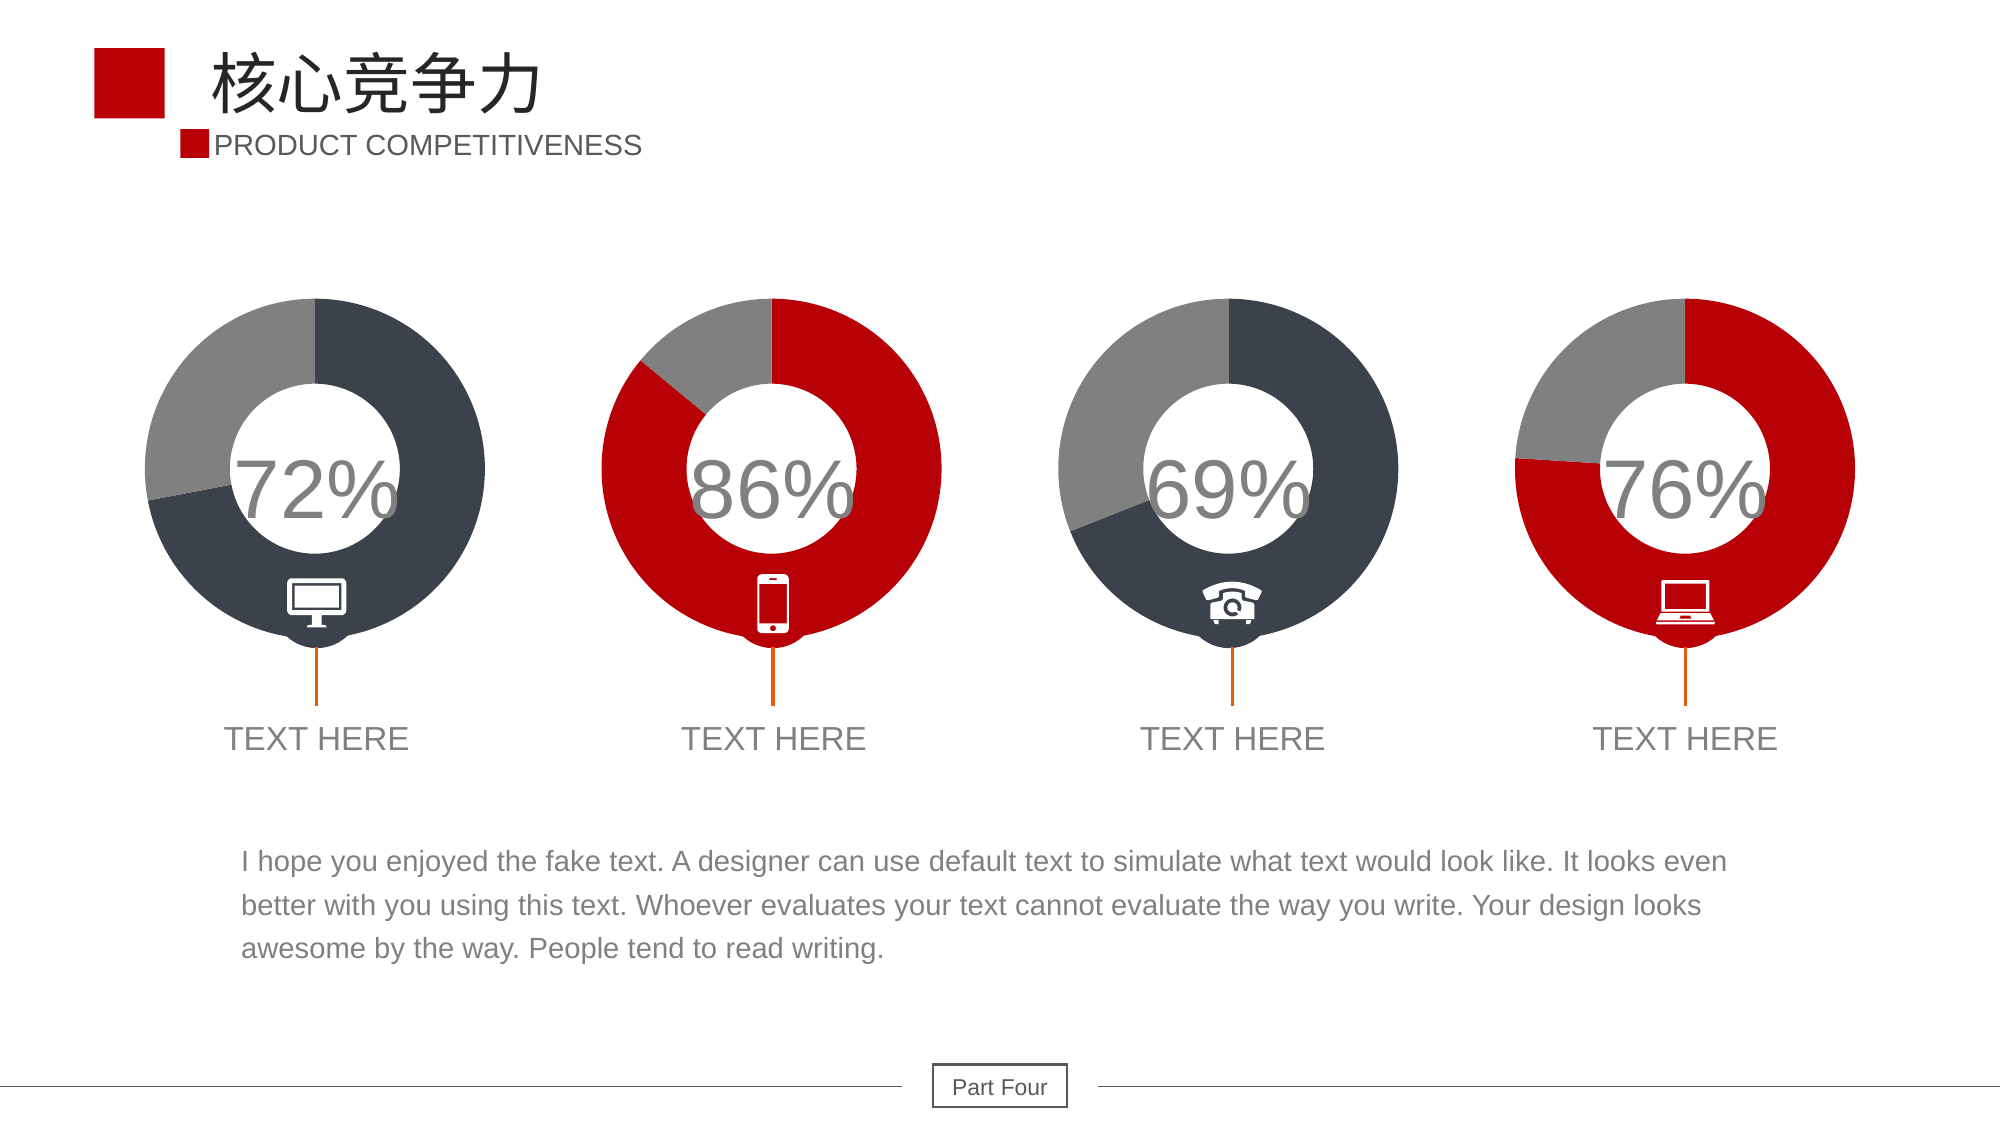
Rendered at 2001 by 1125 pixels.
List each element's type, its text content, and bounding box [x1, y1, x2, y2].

text_box [1668, 646, 1702, 650]
chart [1051, 291, 1406, 646]
chart [594, 291, 949, 646]
text_box [93, 47, 166, 119]
text_box [756, 646, 790, 650]
text_box TEXT HERE [1124, 709, 1341, 765]
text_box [0, 1064, 2000, 1108]
text_box PRODUCT COMPETITIVENESS [199, 118, 659, 169]
text_box [1212, 646, 1246, 650]
chart [137, 291, 493, 646]
text_box TEXT HERE [666, 709, 882, 765]
text_box TEXT HERE [208, 709, 425, 765]
text_box I hope you enjoyed the fake text. A designer can use default text to simulate what text would look like. It looks even better with you using this text. Whoever evaluates your text cannot evaluate the way you write. Your design looks awesome by the way. People tend to read writing. [226, 826, 1777, 973]
text_box [179, 128, 199, 159]
chart [1507, 291, 1863, 646]
text_box [300, 646, 334, 650]
text_box TEXT HERE [1577, 709, 1794, 765]
text_box 核心竞争力 [195, 34, 647, 128]
